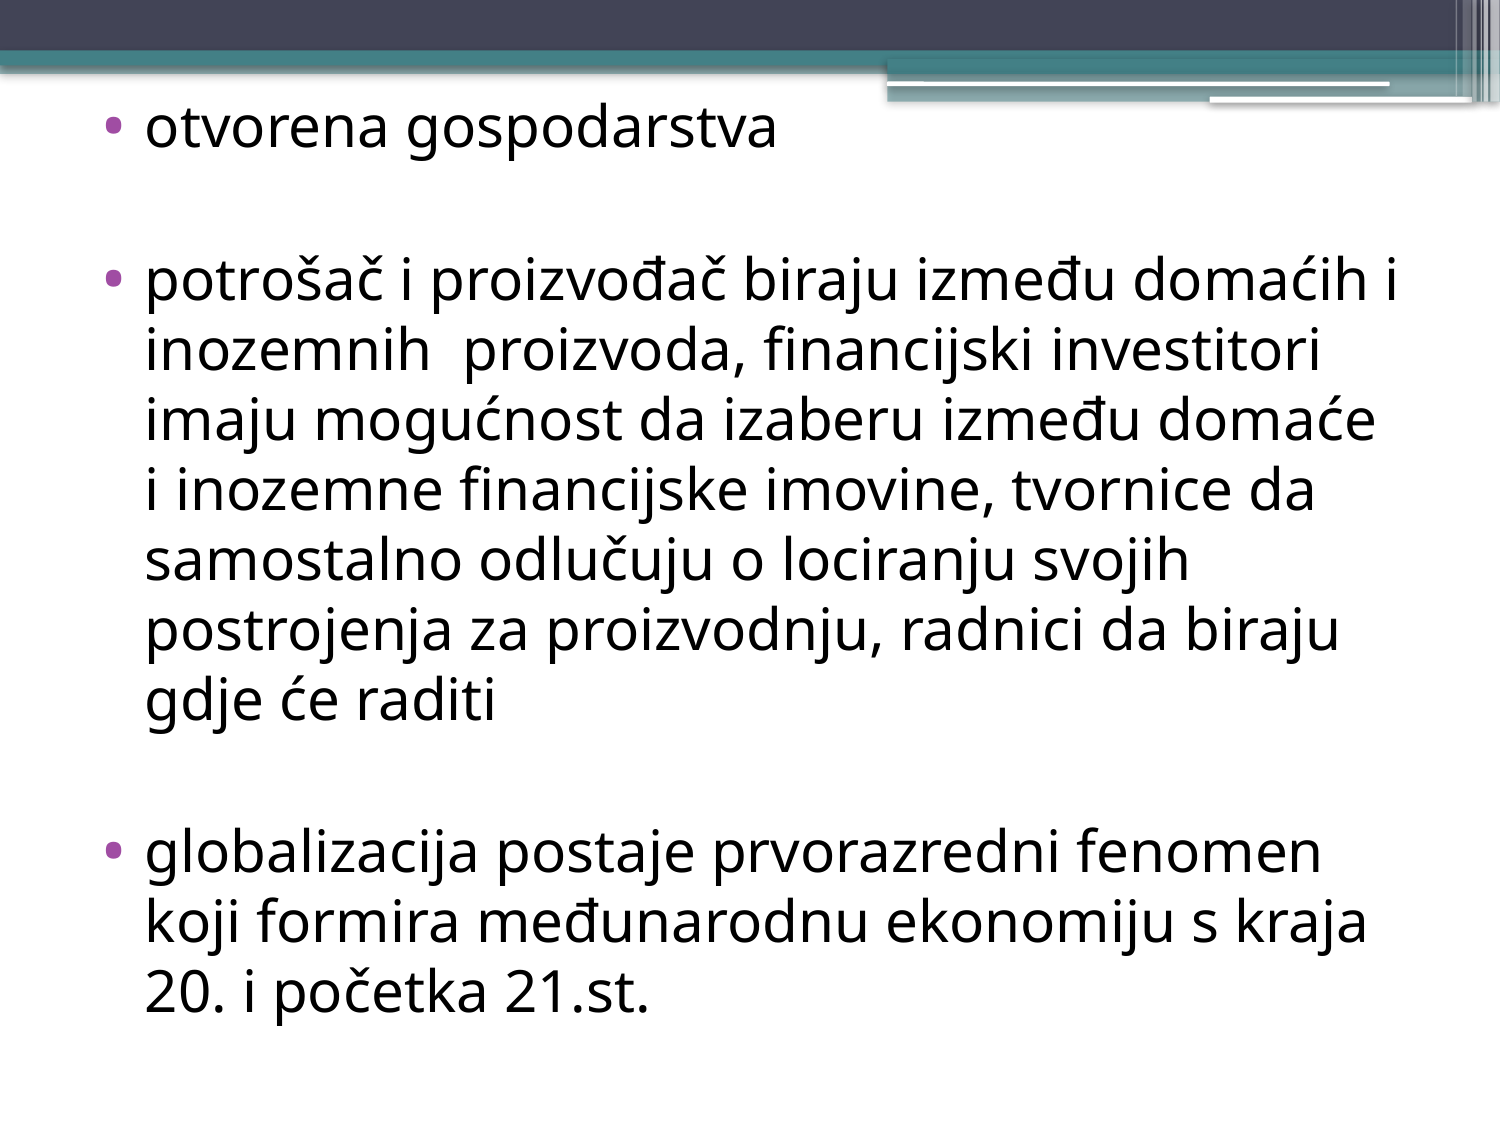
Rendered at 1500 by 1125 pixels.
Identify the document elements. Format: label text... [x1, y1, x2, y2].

list otvorena gospodarstva potrošač i proizvođač biraju između domaćih i inozemnih proizvoda, financijski investitori imaju mogućnost da izaberu između domaće i inozemne financijske imovine, tvornice da samostalno odlučuju o lociranju svojih postrojenja za proizvodnju, radnici da biraju gdje će raditi globalizacija postaje prvorazredni fenomen koji formira međunarodnu ekonomiju s kraja 20. i početka 21.st. [70, 82, 1421, 1090]
